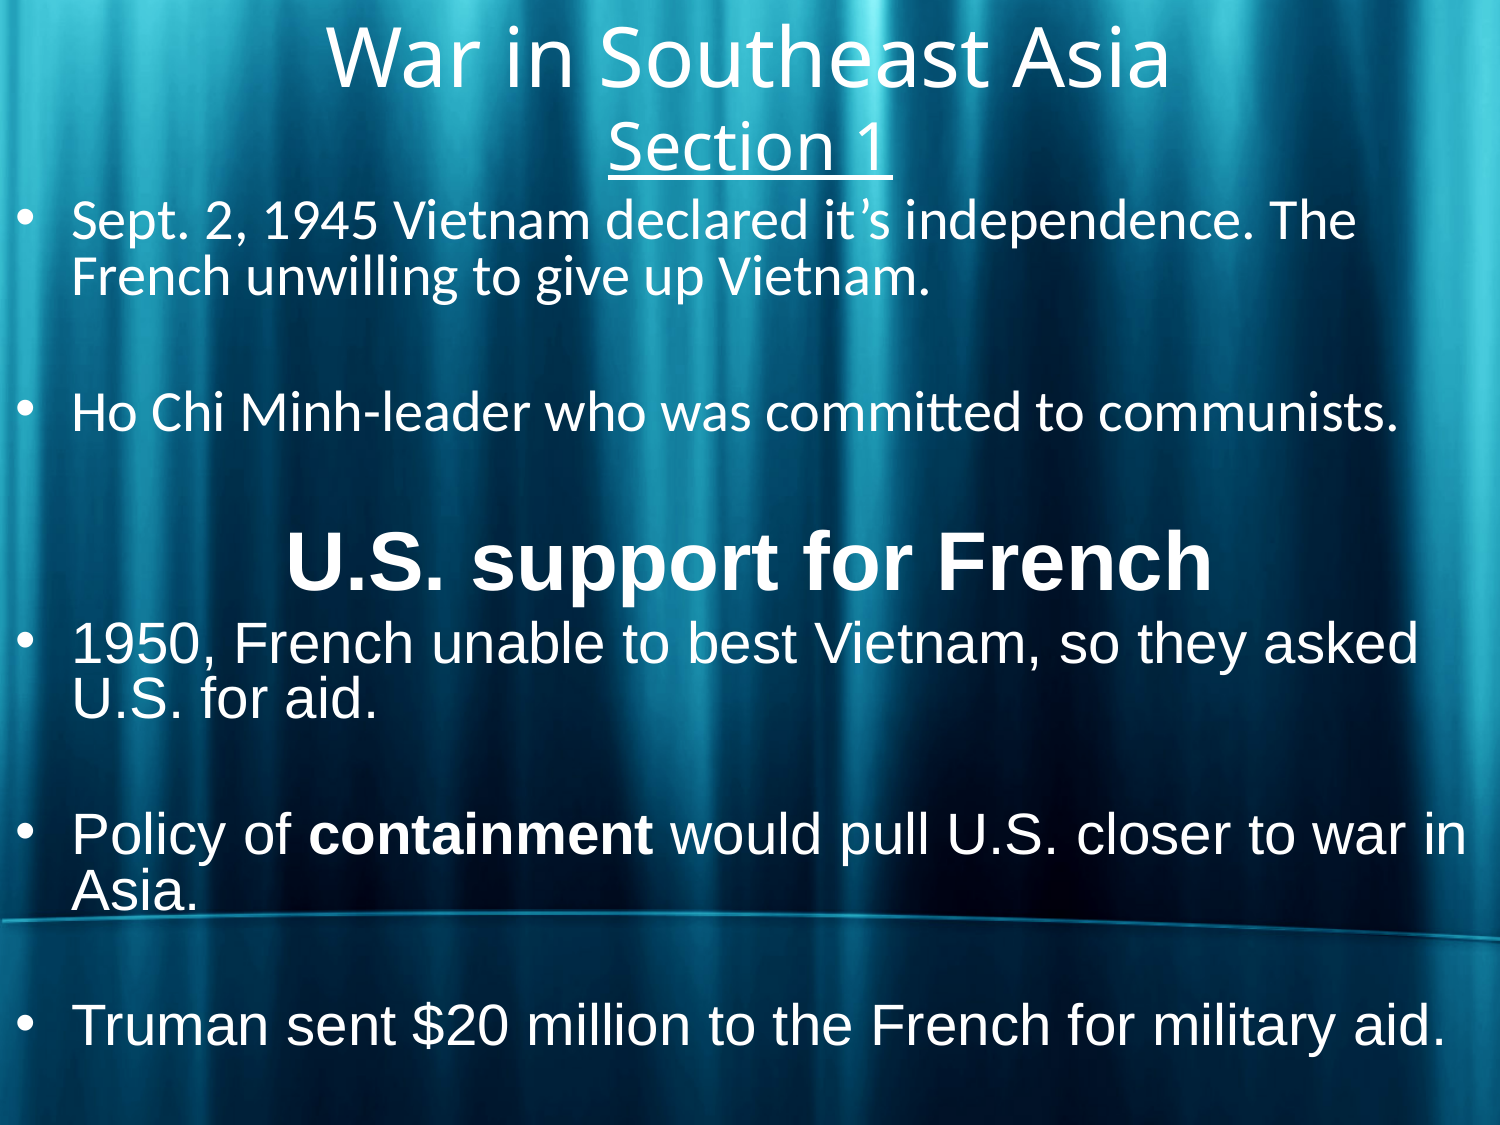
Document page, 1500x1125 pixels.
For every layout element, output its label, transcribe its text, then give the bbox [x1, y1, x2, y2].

title War in Southeast Asia Section 1 [0, 0, 1500, 187]
list Sept. 2, 1945 Vietnam declared it’s independence. The French unwilling to give up Vietnam. Ho Chi Minh-leader who was committed to communists. U.S. support for French 1950, French unable to best Vietnam, so they asked U.S. for aid. Policy of containment would pull U.S. closer to war in Asia. Truman sent $20 million to the French for military aid. [0, 187, 1500, 1125]
